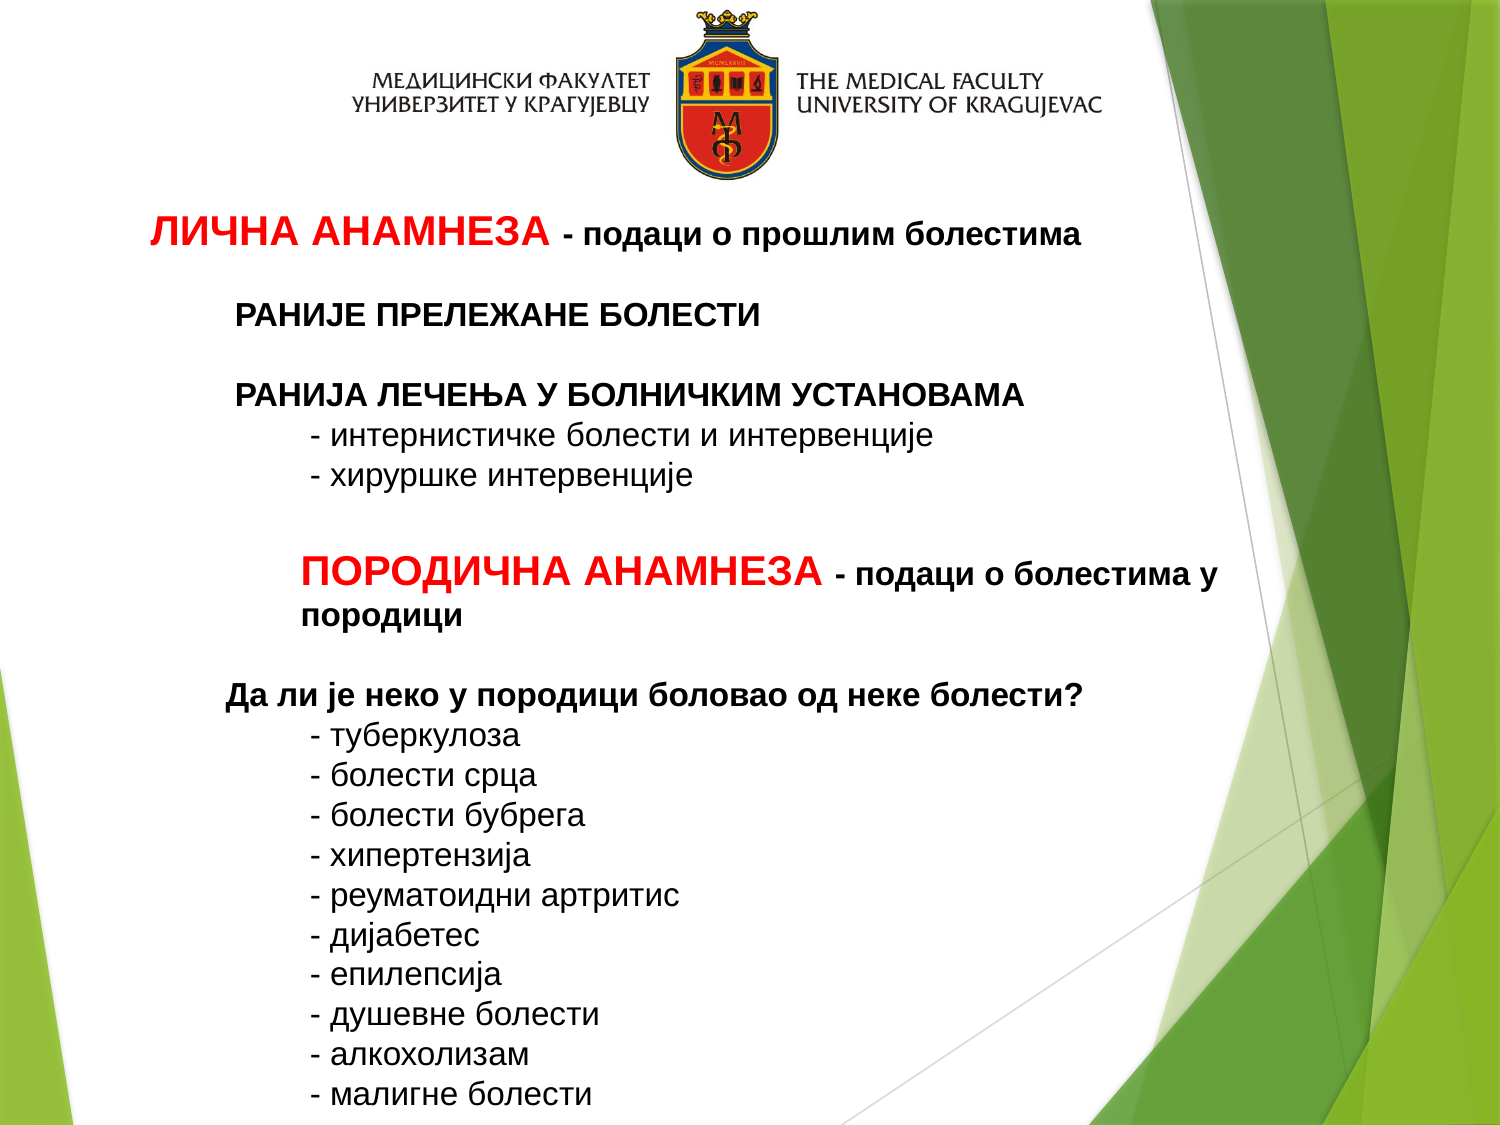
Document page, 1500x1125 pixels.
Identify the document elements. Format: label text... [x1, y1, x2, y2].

text_box ЛИЧНА АНАМНЕЗА - подаци о прошлим болестима РАНИЈЕ ПРЕЛЕЖАНЕ БОЛЕСТИ РАНИЈА ЛЕЧЕЊА У БОЛНИЧКИМ УСТАНОВАМА - интернистичке болести и интервенције - хируршке интервенције ПОРОДИЧНА АНАМНЕЗА - подаци о болестима у породици Да ли је неко у породици боловао од неке болести? - туберкулоза - болести срца - болести бубрега - хипертензија - реуматоидни артритис - дијабетес - епилепсија - душевне болести - алкохолизам - малигне болести [135, 196, 1343, 1120]
picture [328, 0, 1125, 191]
